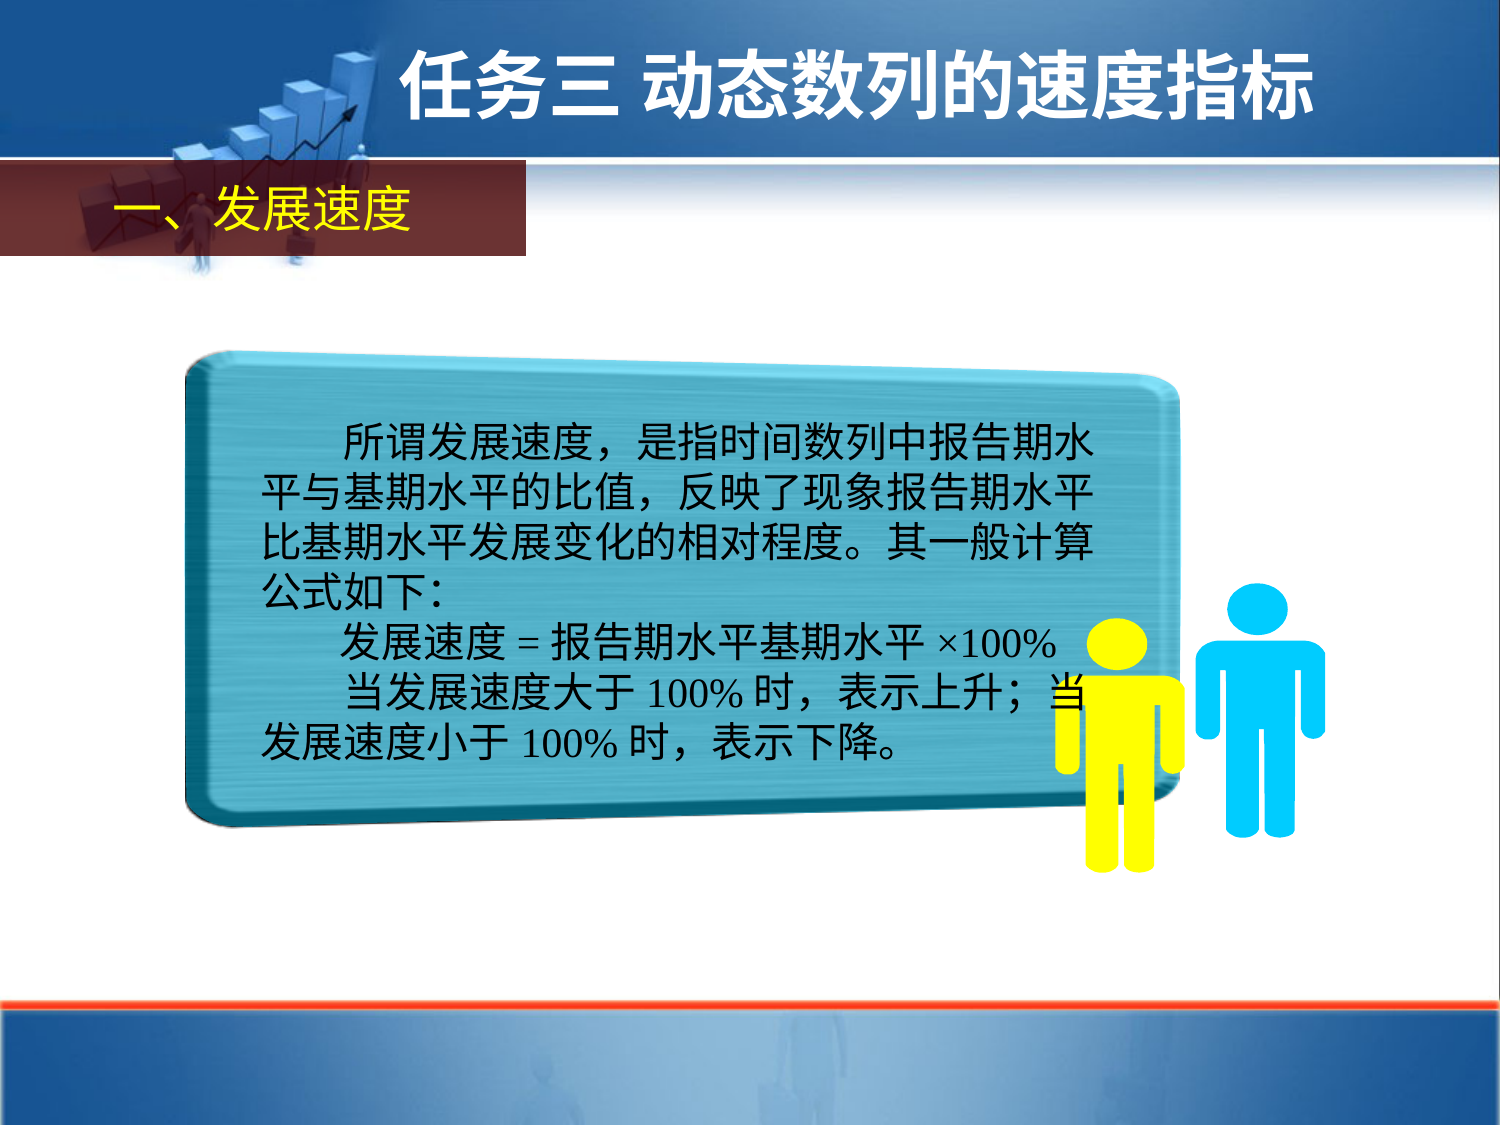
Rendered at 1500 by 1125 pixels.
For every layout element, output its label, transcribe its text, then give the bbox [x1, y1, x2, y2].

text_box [182, 349, 1326, 873]
text_box 一、发展速度 [0, 160, 526, 256]
picture [0, 0, 1500, 1125]
text_box 任务三 动态数列的速度指标 [383, 30, 1500, 136]
